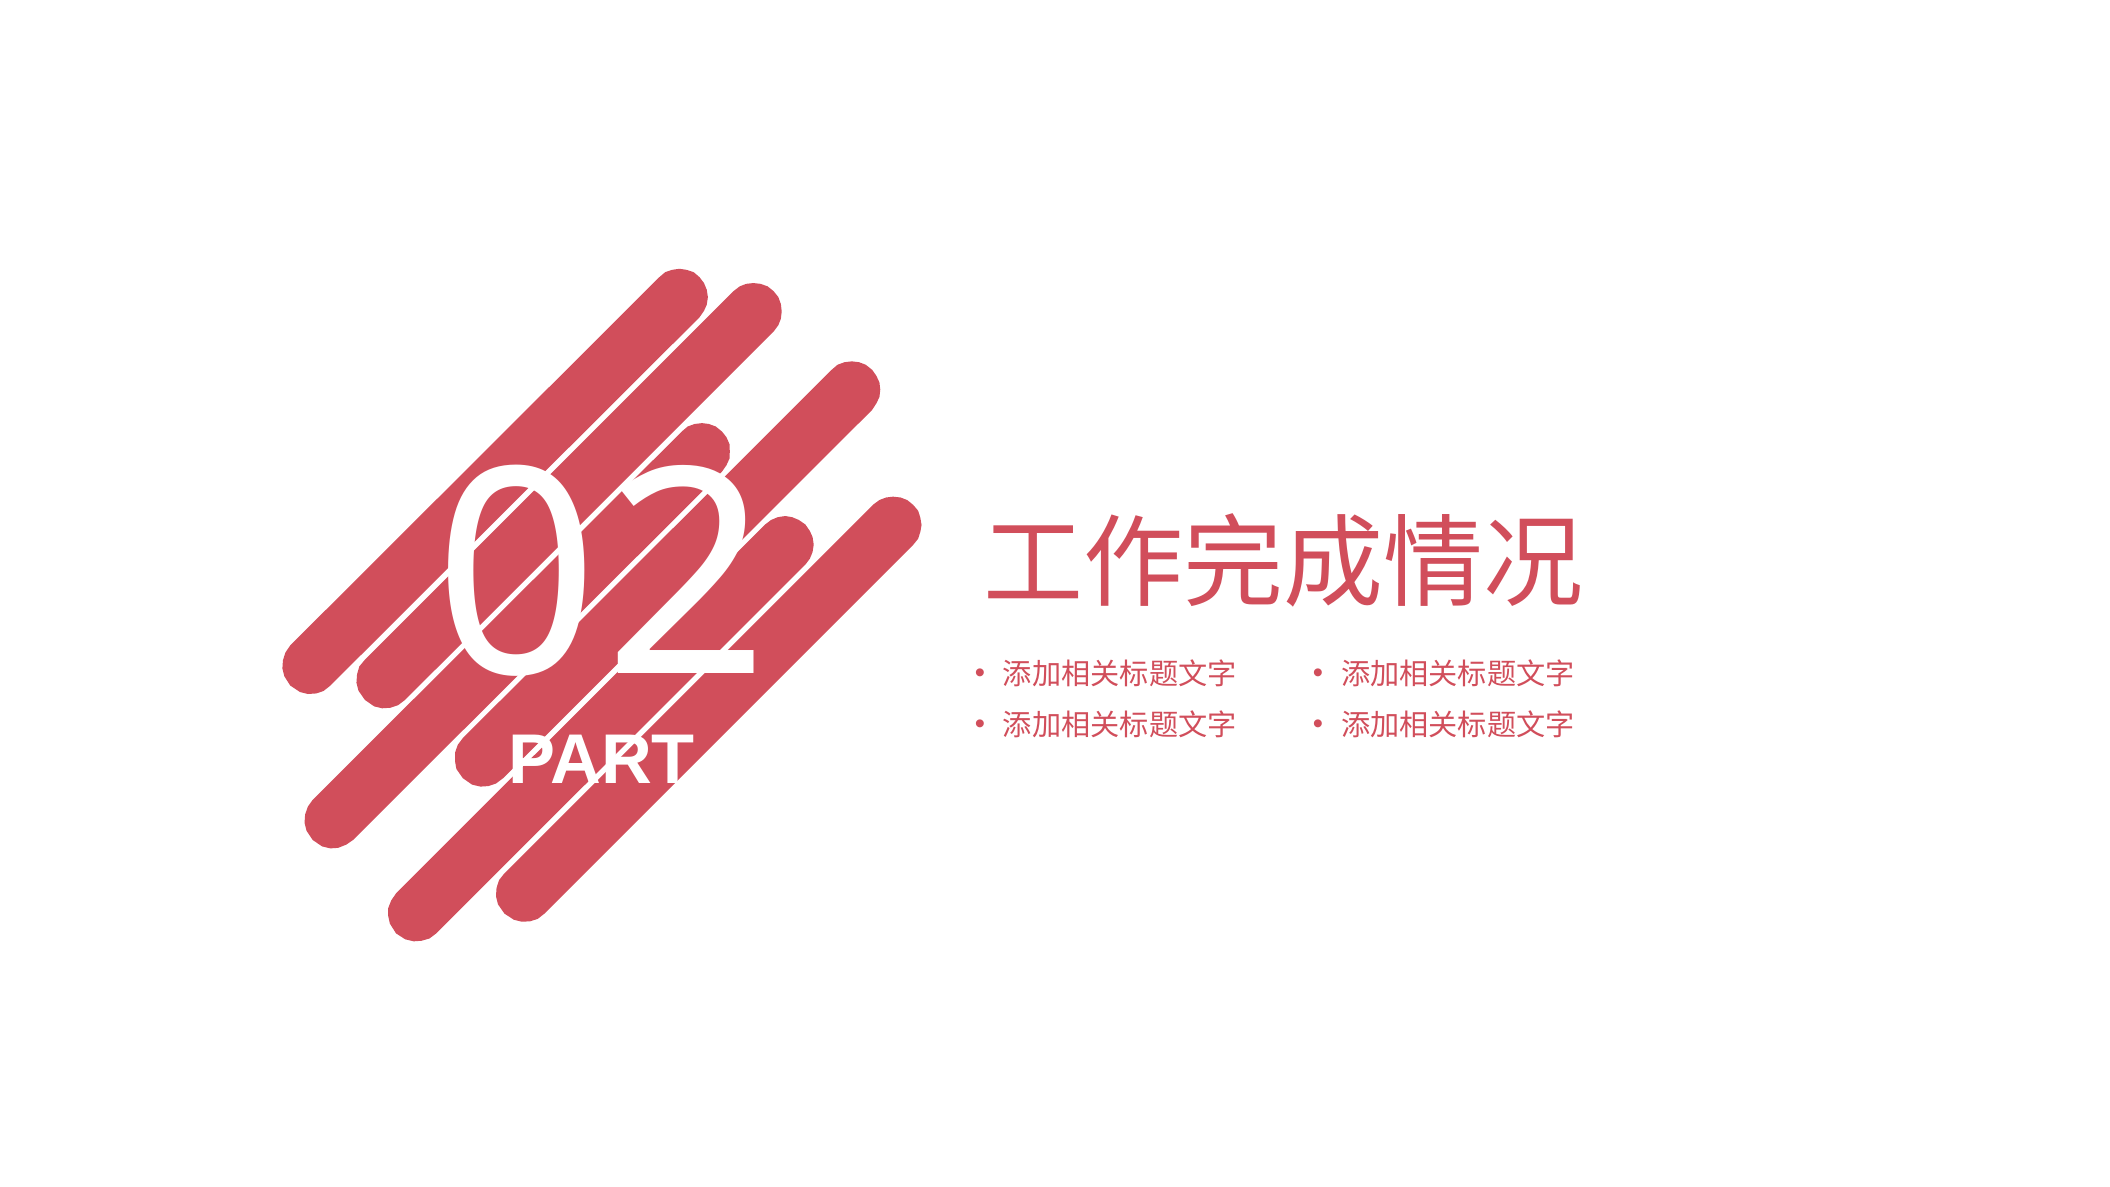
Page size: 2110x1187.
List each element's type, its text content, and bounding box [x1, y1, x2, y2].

text_box 添加相关标题文字 [1312, 654, 1615, 690]
text_box [794, 361, 881, 488]
text_box PART [466, 739, 738, 798]
text_box [558, 268, 708, 378]
text_box [282, 525, 410, 695]
text_box [388, 798, 572, 942]
text_box 添加相关标题文字 [974, 654, 1277, 690]
text_box 工作完成情况 [983, 498, 1693, 619]
text_box [455, 739, 466, 781]
text_box 添加相关标题文字 [974, 705, 1277, 741]
text_box [646, 283, 782, 378]
text_box [356, 614, 410, 709]
text_box 添加相关标题文字 [1312, 705, 1615, 741]
text_box [794, 496, 922, 665]
text_box [304, 702, 455, 849]
text_box [496, 798, 661, 922]
text_box 02 [410, 378, 794, 739]
